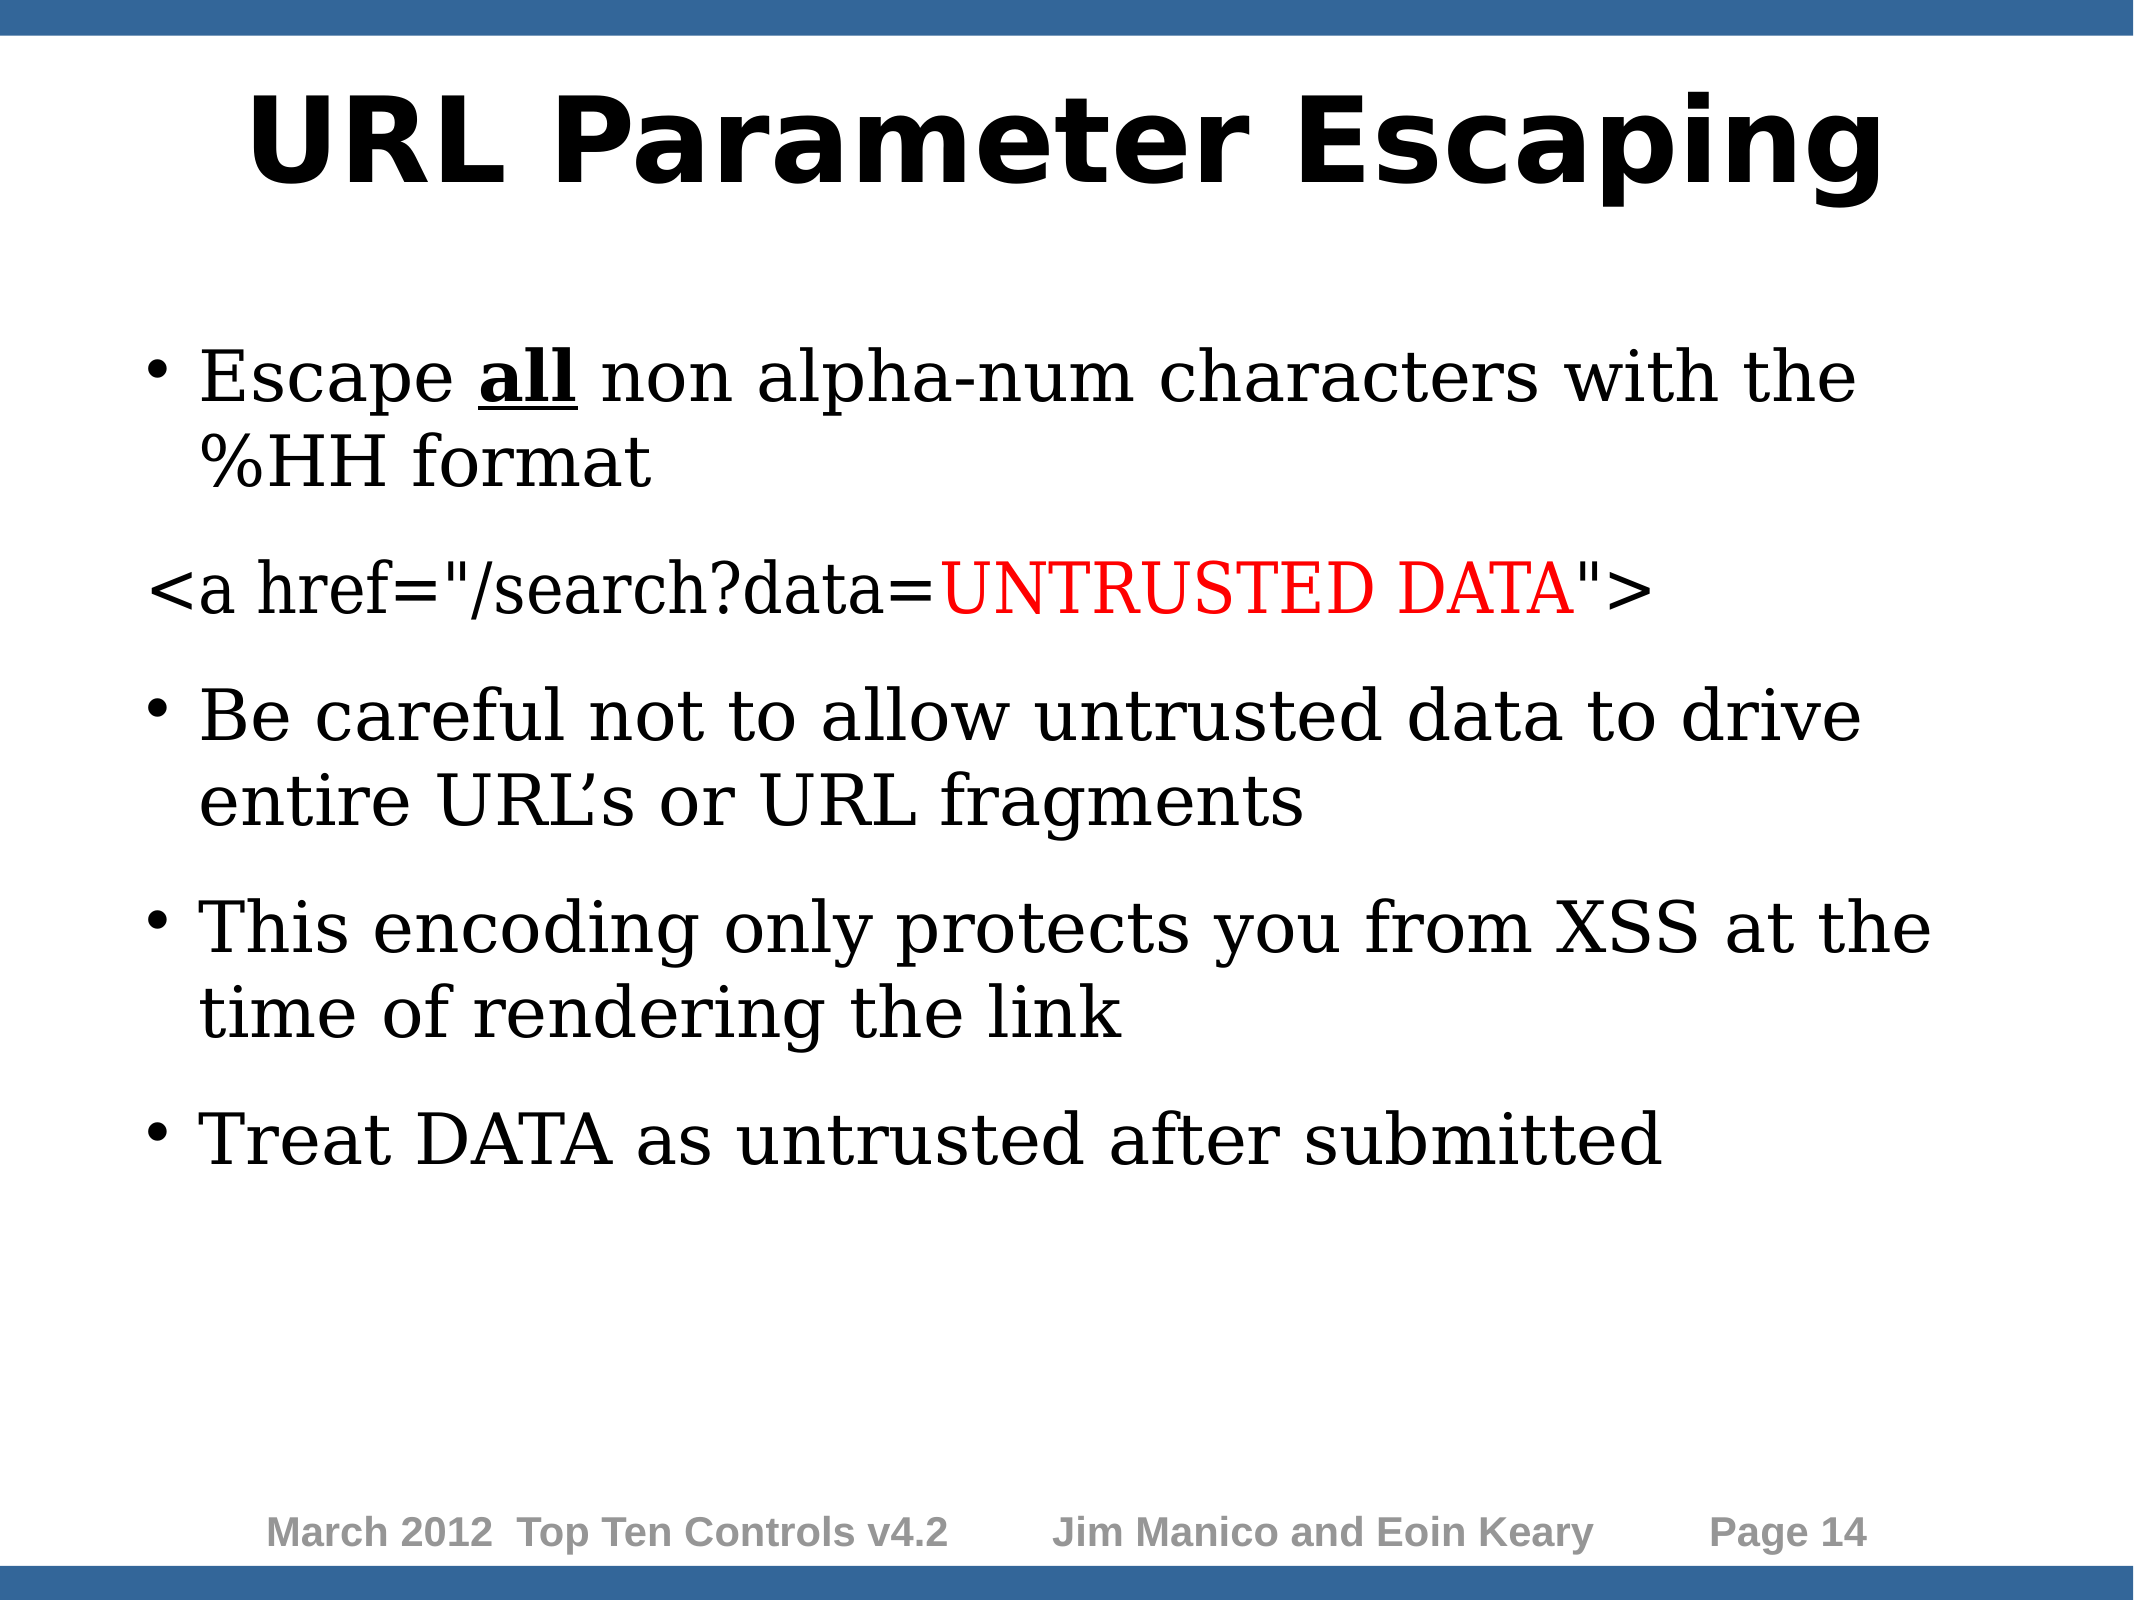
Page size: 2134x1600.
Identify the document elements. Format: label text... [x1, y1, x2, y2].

text_box Escape all non alpha-num characters with the %HH format <a href="/search?data=UNTRUSTED DATA"> Be careful not to allow untrusted data to drive entire URL’s or URL fragments This encoding only protects you from XSS at the time of rendering the link Treat DATA as untrusted after submitted [107, 320, 2028, 1494]
text_box URL Parameter Escaping [53, 53, 2080, 320]
